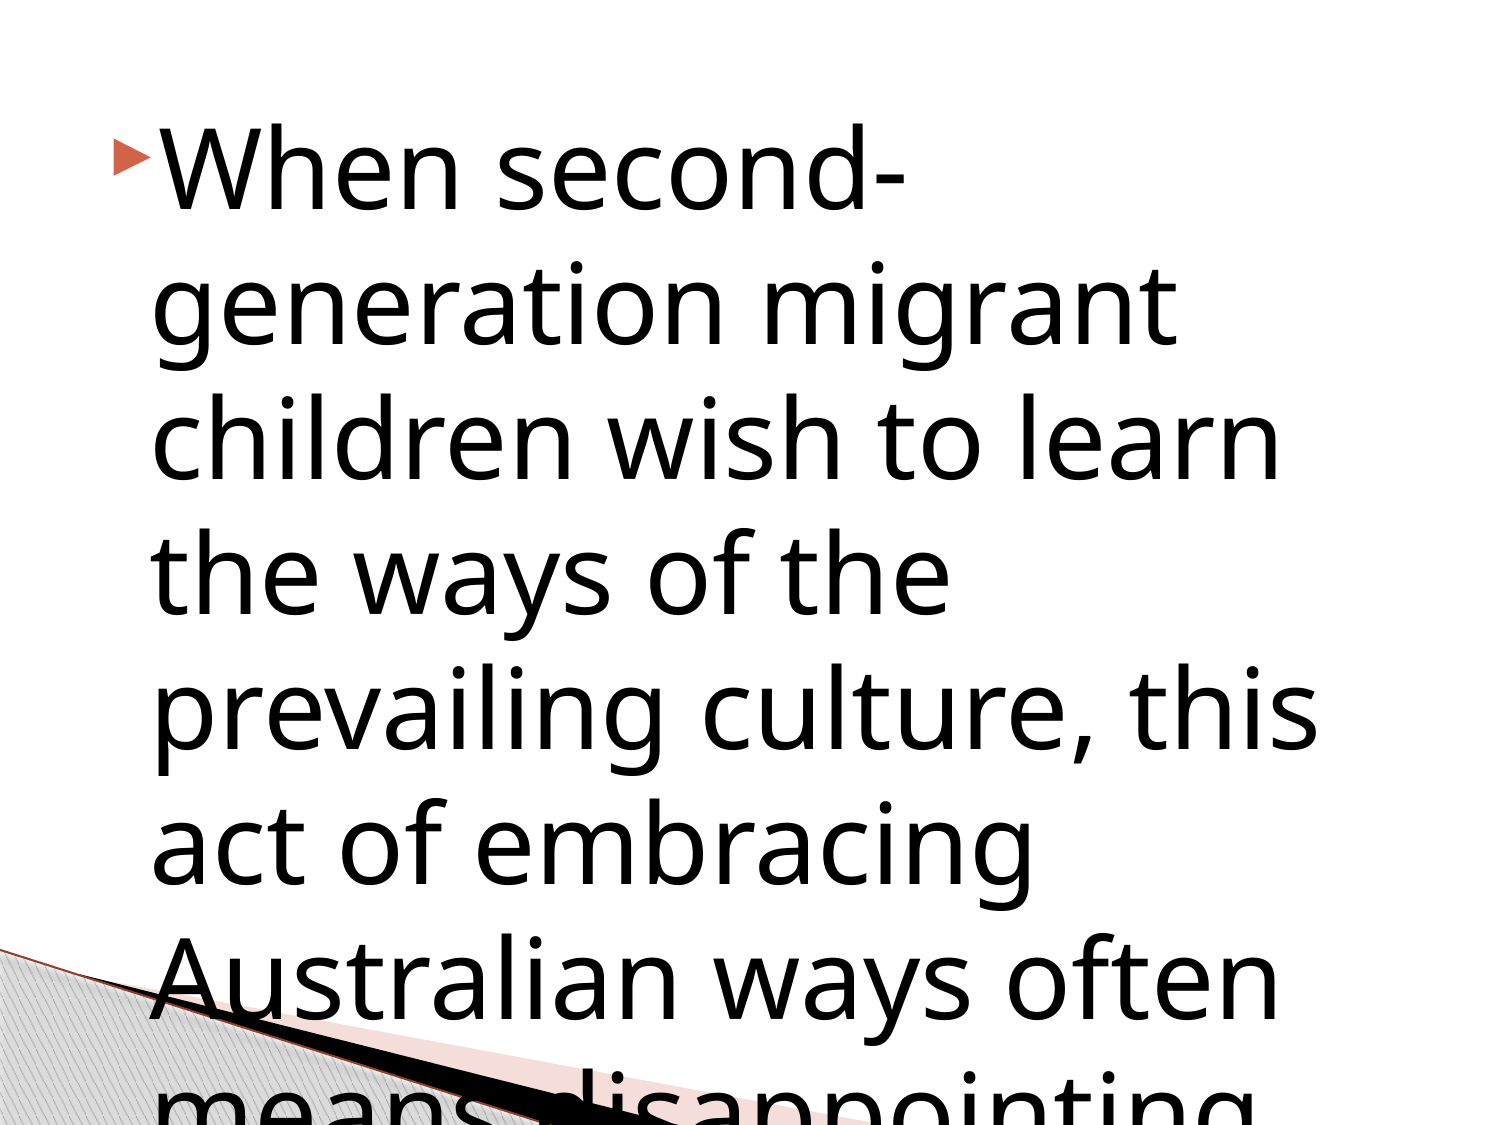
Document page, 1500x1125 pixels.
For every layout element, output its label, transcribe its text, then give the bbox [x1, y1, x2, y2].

list When second-generation migrant children wish to learn the ways of the prevailing culture, this act of embracing Australian ways often means disappointing Asian parents. [75, 90, 1425, 986]
